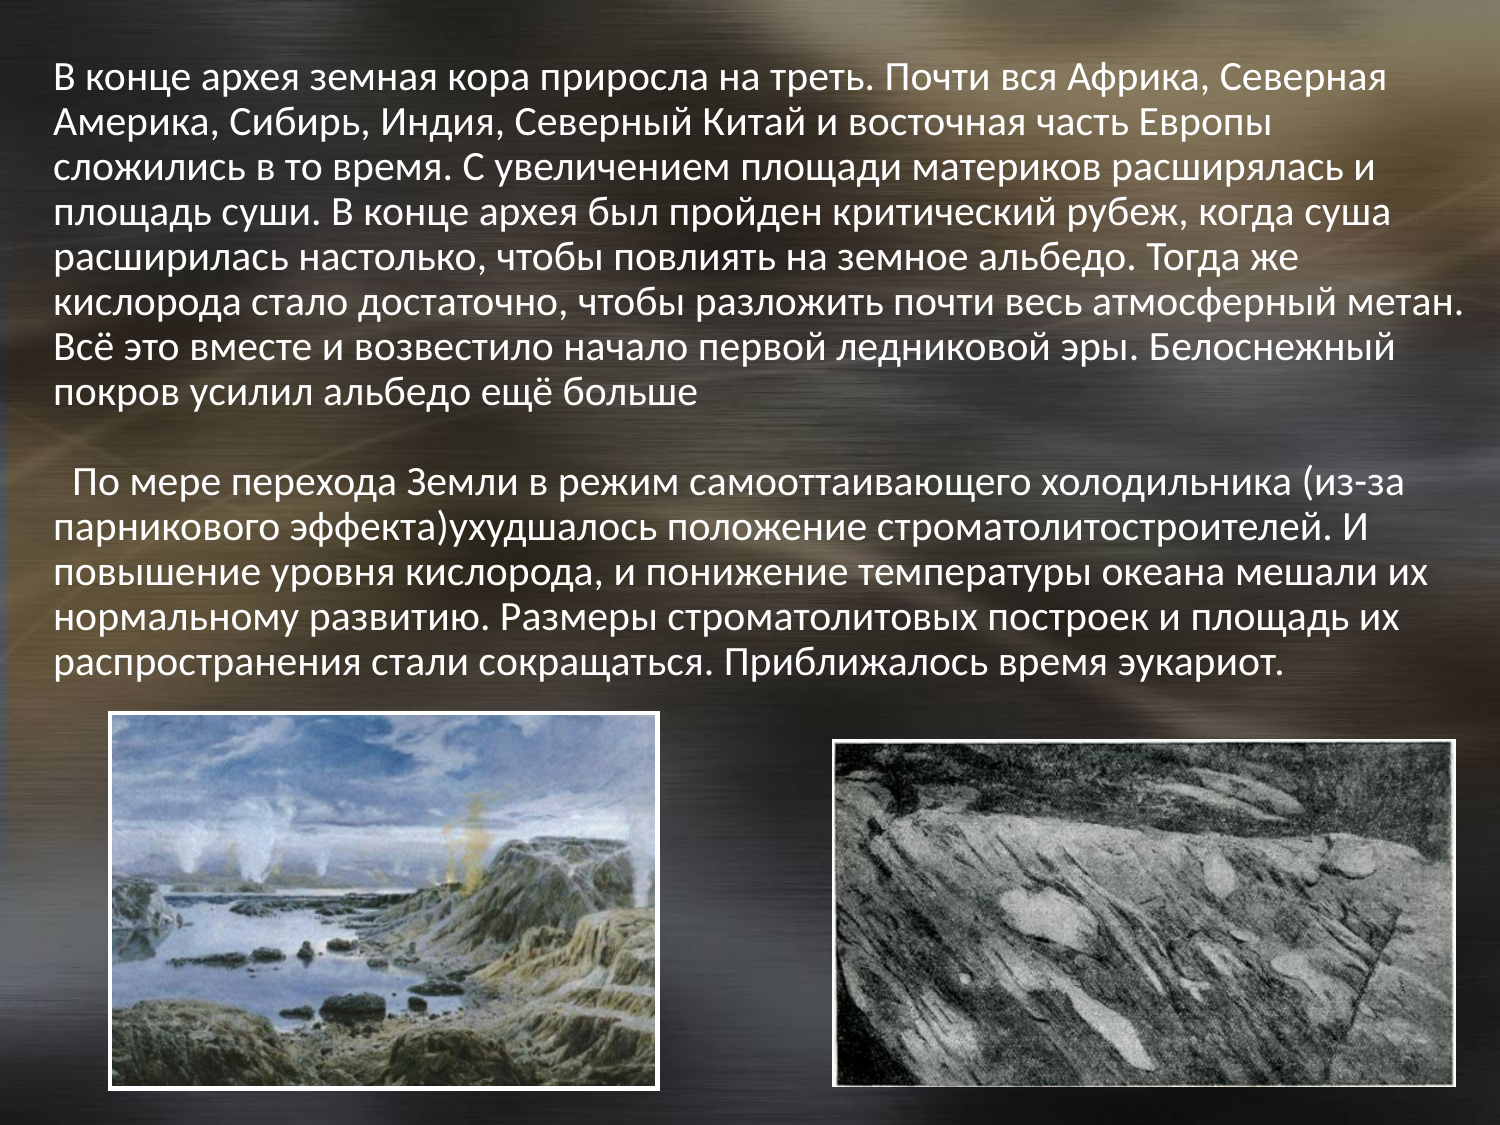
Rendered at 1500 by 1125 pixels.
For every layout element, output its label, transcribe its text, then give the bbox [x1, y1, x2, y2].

subtitle В конце архея земная кора приросла на треть. Почти вся Африка, Северная Америка, Сибирь, Индия, Северный Китай и восточная часть Европы сложились в то время. С увеличением площади материков расширялась и площадь суши. В конце архея был пройден критический рубеж, когда суша расширилась настолько, чтобы повлиять на земное альбедо. Тогда же кислорода стало достаточно, чтобы разложить почти весь атмосферный метан. Всё это вместе и возвестило начало первой ледниковой эры. Белоснежный покров усилил альбедо ещё больше По мере перехода Земли в режим самооттаивающего холодильника (из-за парникового эффекта)ухудшалось положение строматолитостроителей. И повышение уровня кислорода, и понижение температуры океана мешали их нормальному развитию. Размеры строматолитовых построек и площадь их распространения стали сокращаться. Приближалось время эукариот. [53, 54, 1471, 720]
picture [0, 0, 1500, 1125]
